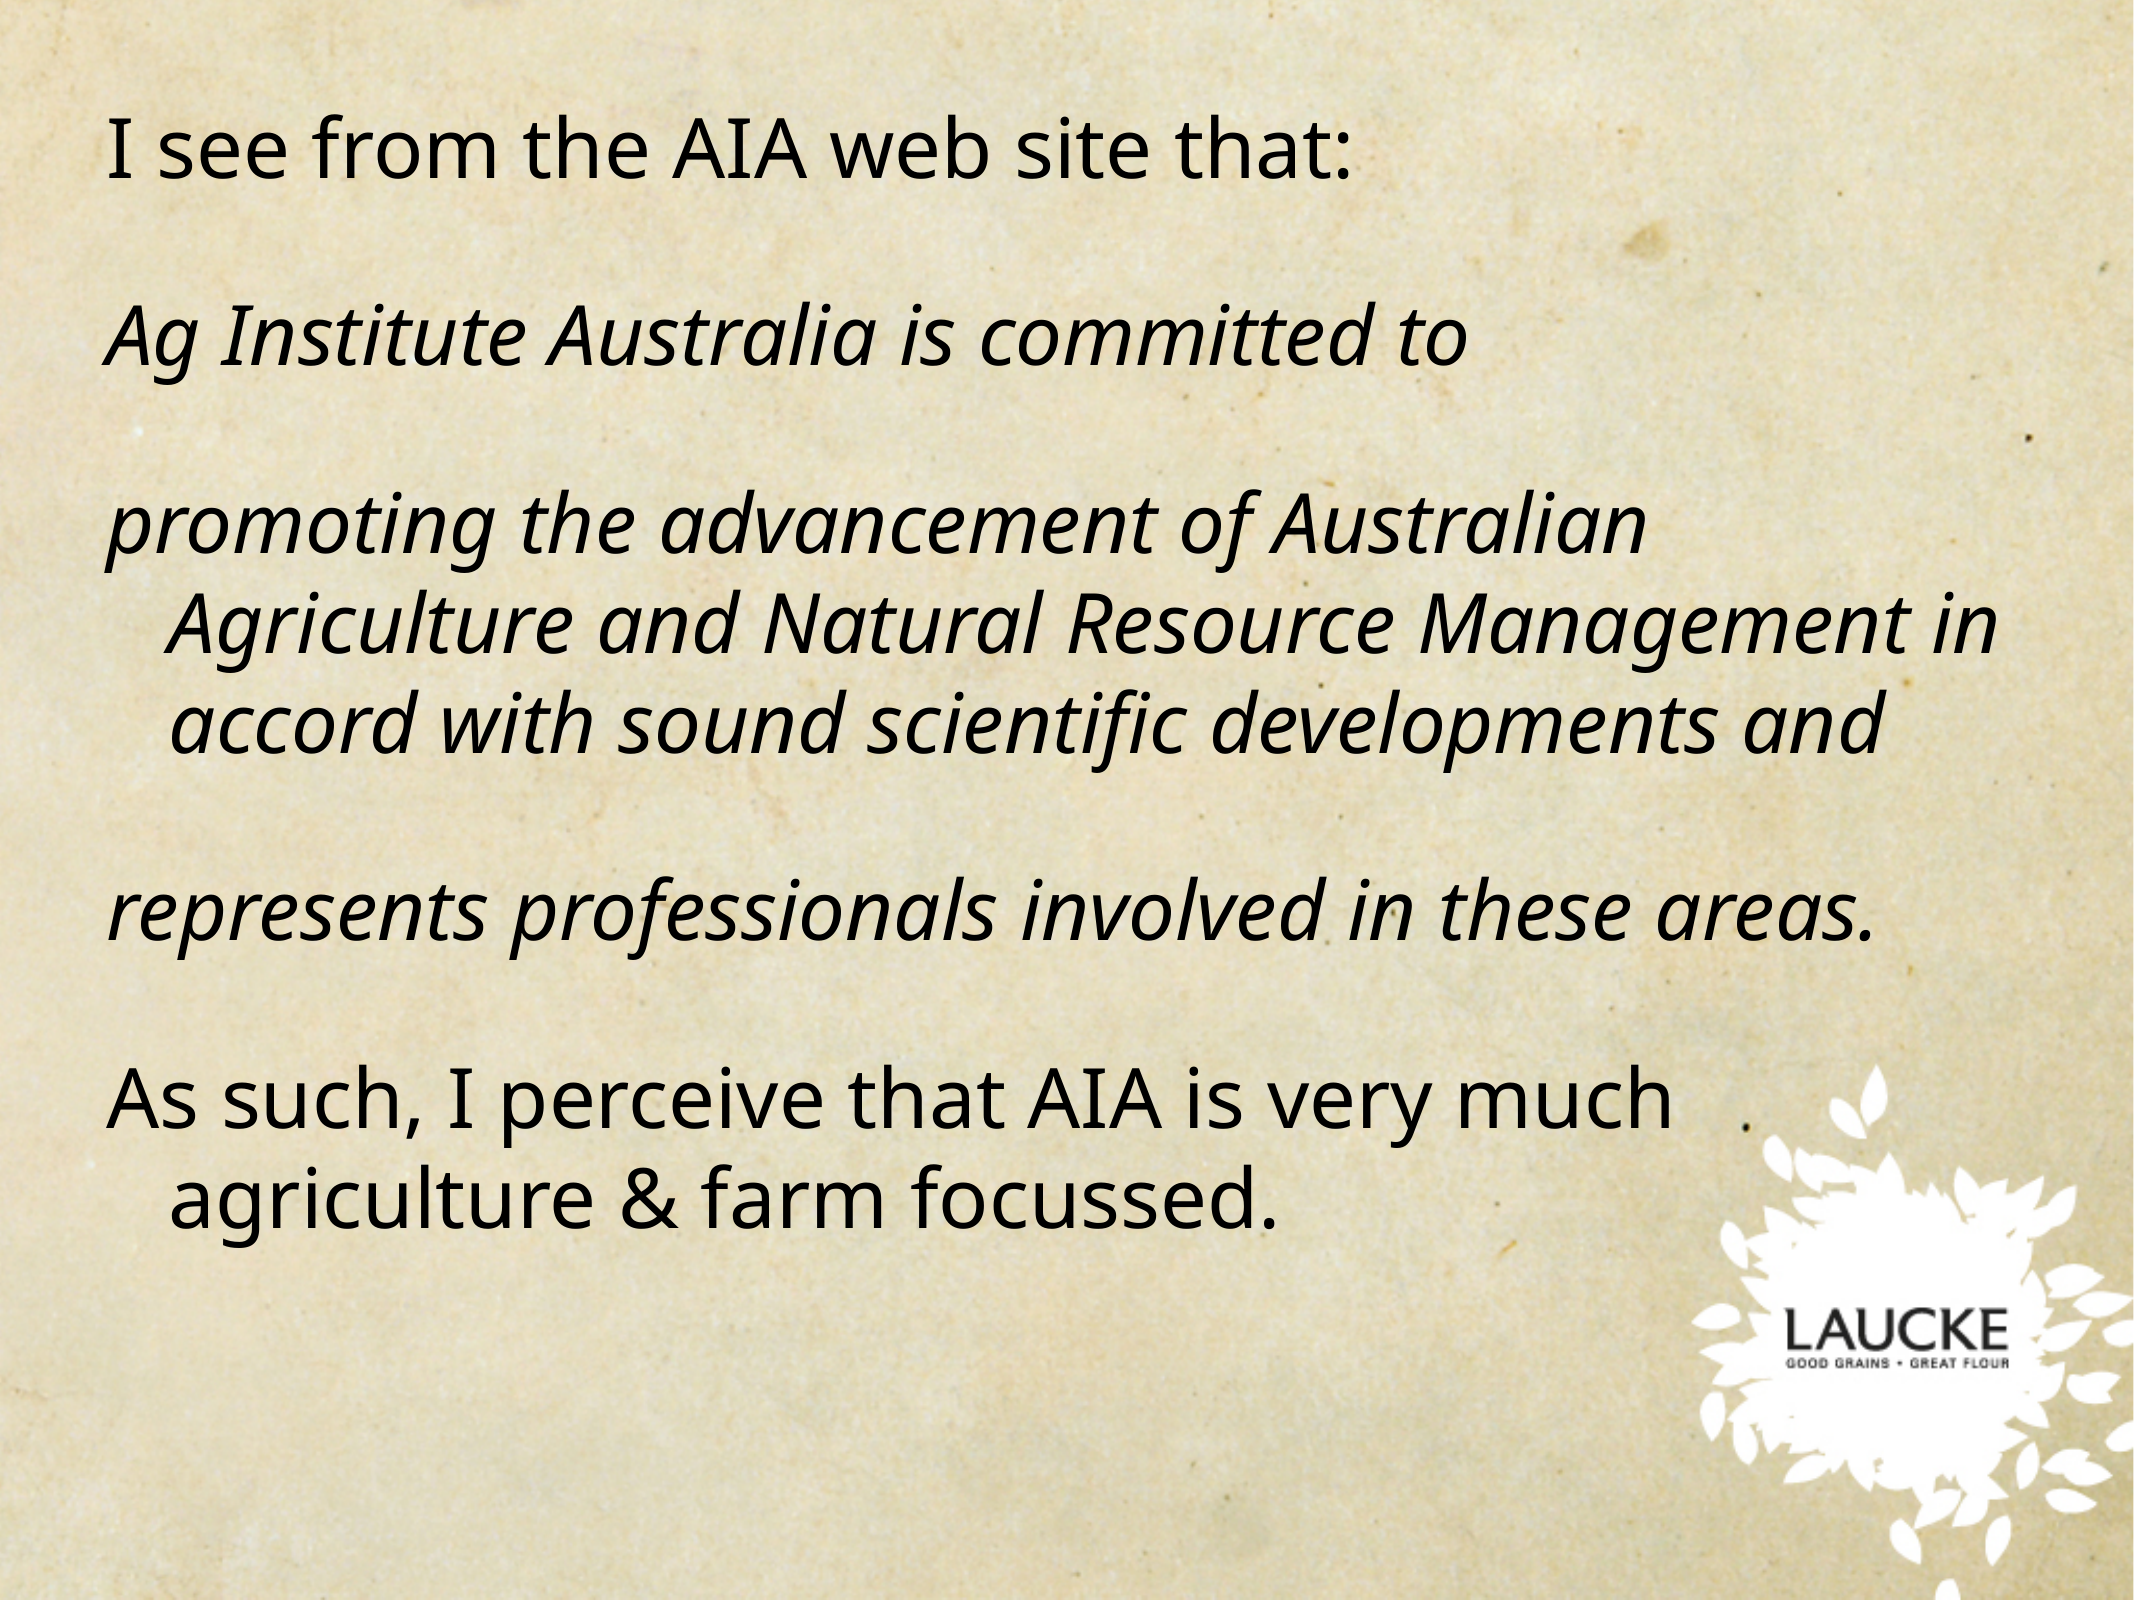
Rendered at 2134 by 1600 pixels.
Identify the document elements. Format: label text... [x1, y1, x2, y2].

text_box [86, 256, 2059, 1393]
picture [0, 0, 2134, 1600]
text_box I see from the AIA web site that: Ag Institute Australia is committed to promoting the advancement of Australian Agriculture and Natural Resource Management in accord with sound scientific developments and represents professionals involved in these areas. As such, I perceive that AIA is very much agriculture & farm focussed. [97, 20, 2071, 1320]
